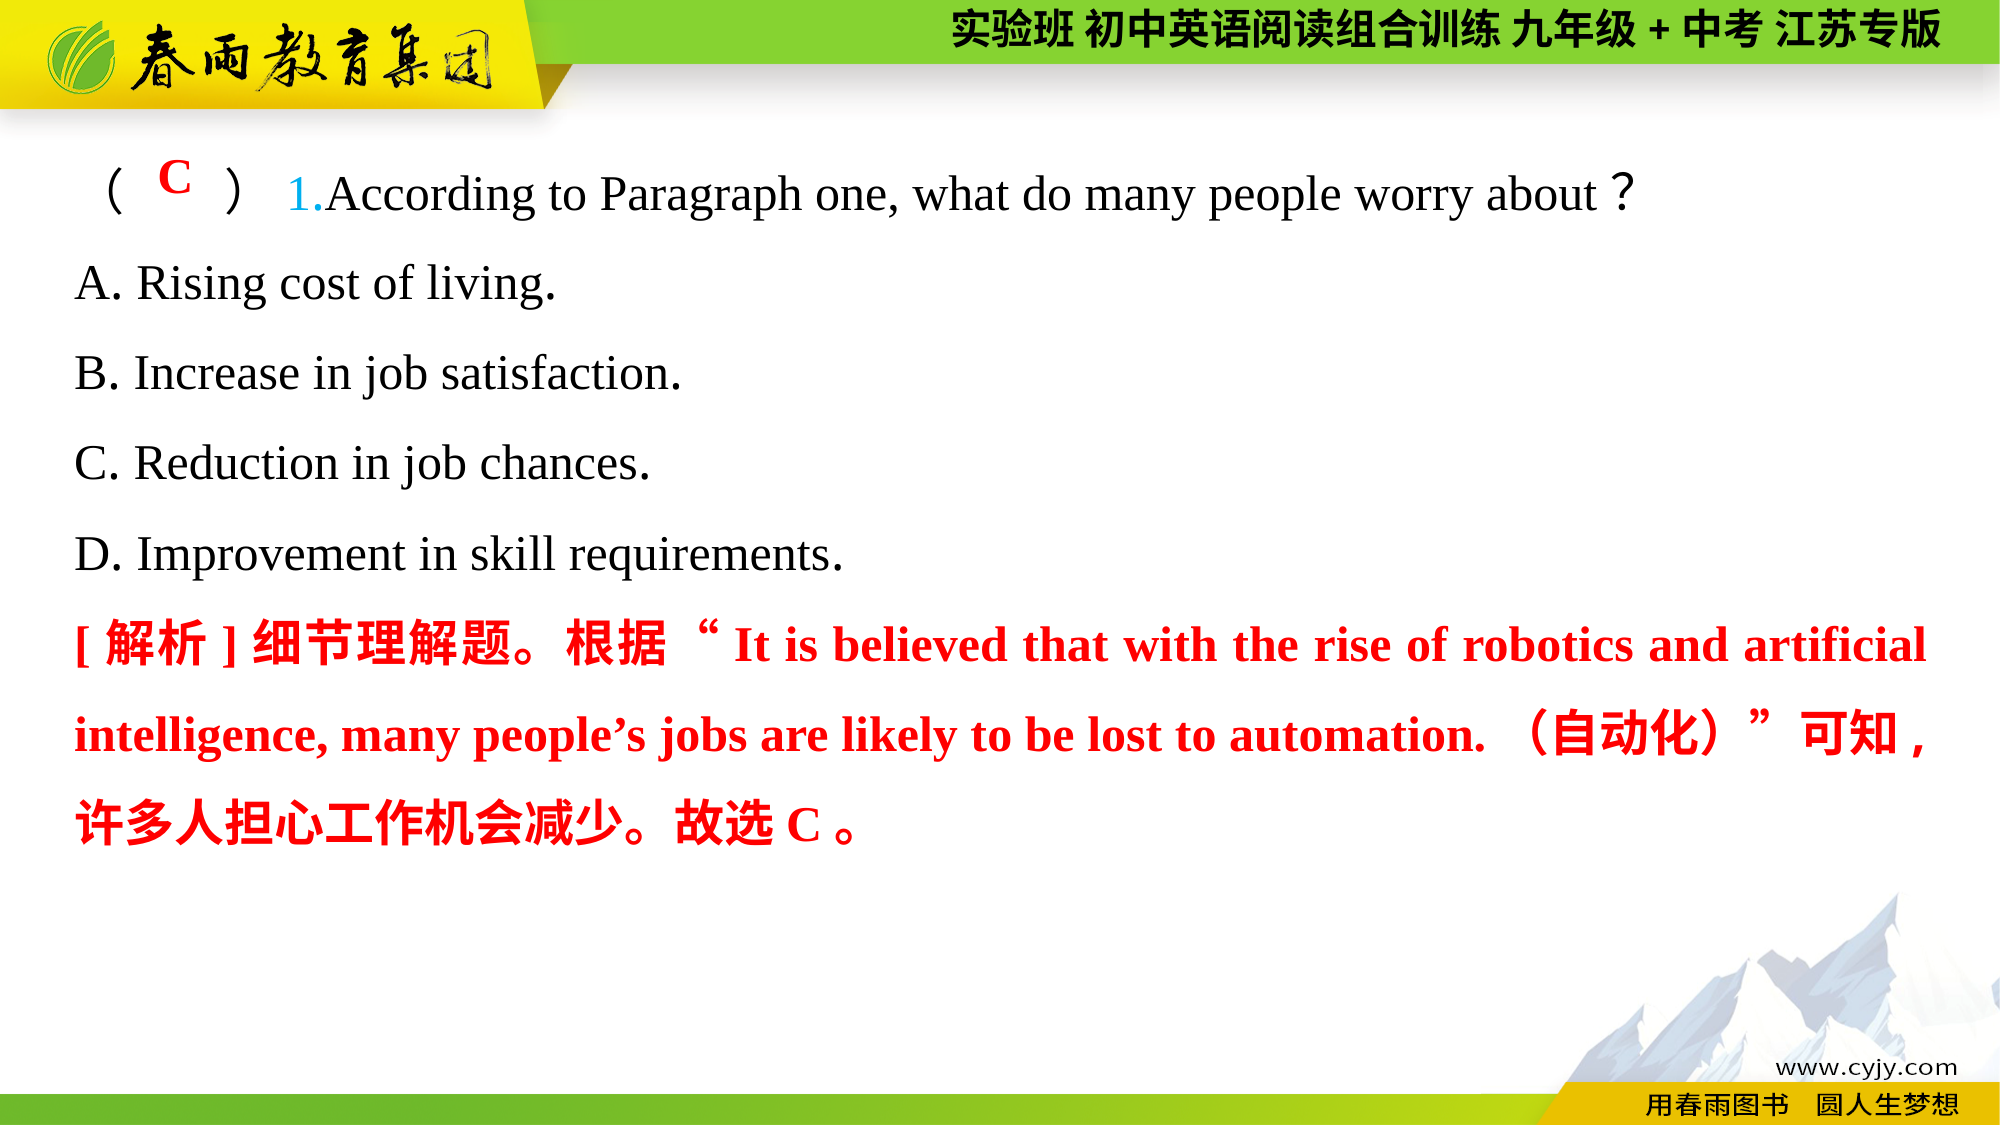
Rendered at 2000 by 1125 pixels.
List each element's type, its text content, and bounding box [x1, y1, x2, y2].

picture [0, 0, 2000, 1125]
text_box C [142, 136, 209, 211]
text_box [解析]细节理解题。根据“It is believed that with the rise of robotics and artificial intelligence, many people’s jobs are likely to be lost to automation.（自动化）”可知,许多人担心工作机会减少。故选C。 [59, 574, 1944, 860]
list （ ）1.According to Paragraph one, what do many people worry about？ A. Rising cost of living. B. Increase in job satisfaction. C. Reduction in job chances. D. Improvement in skill requirements. [59, 122, 1944, 574]
